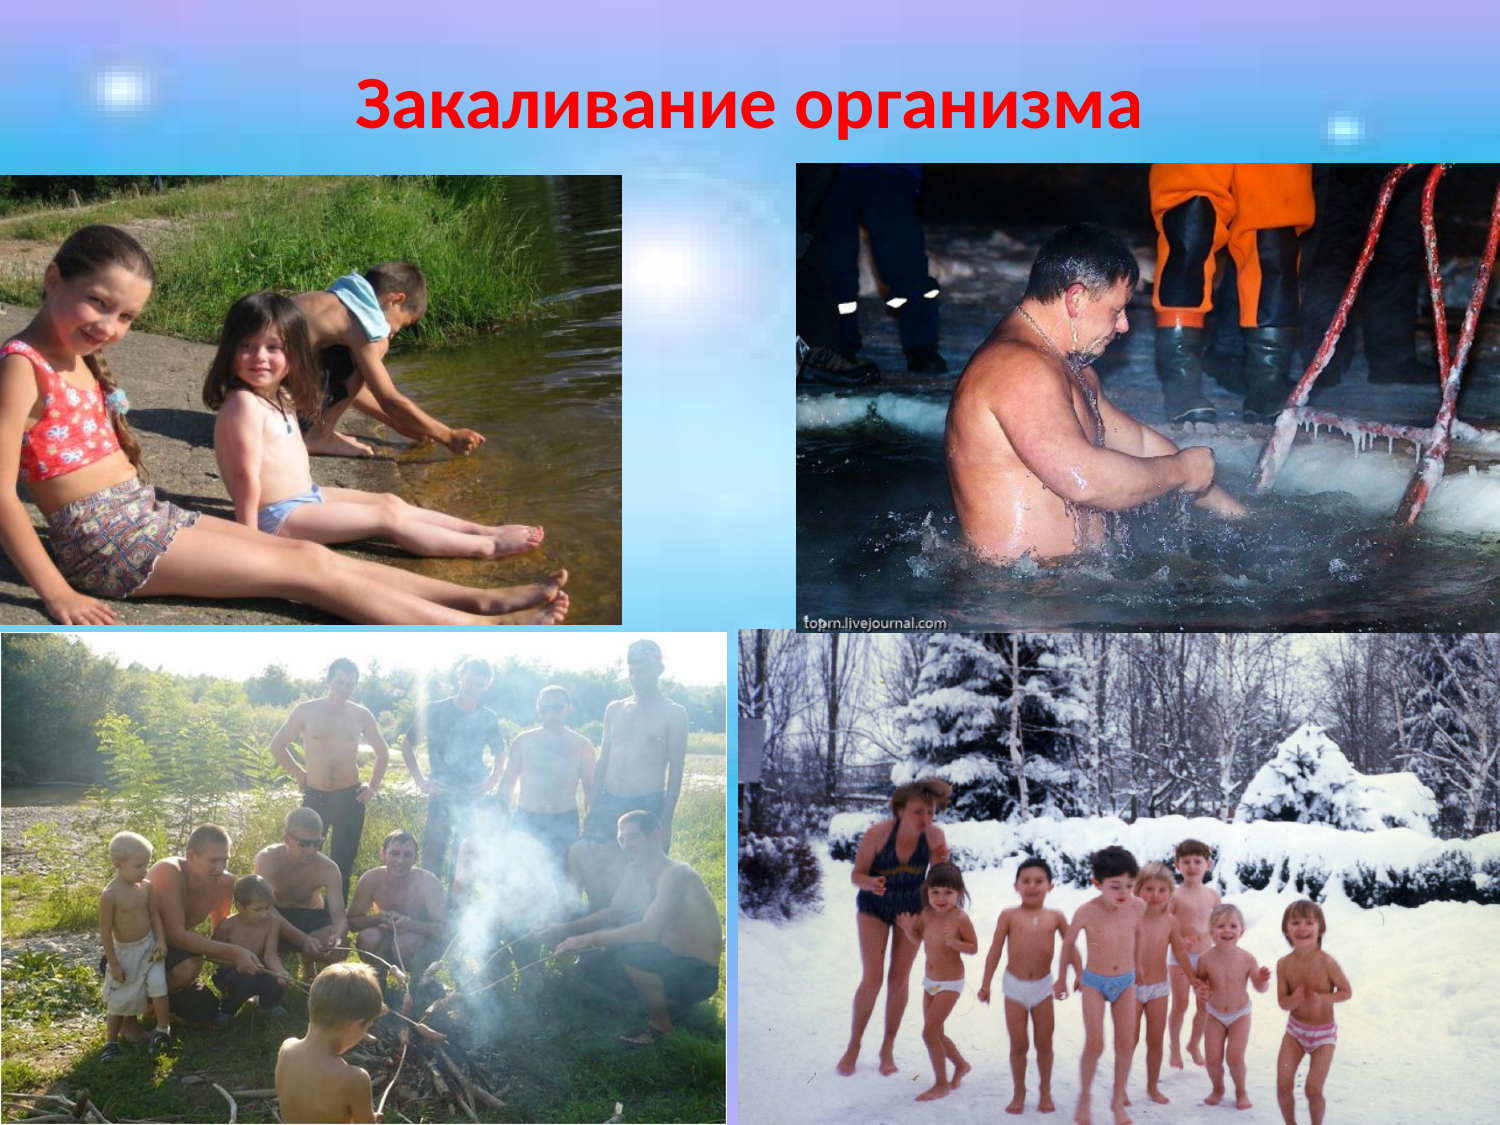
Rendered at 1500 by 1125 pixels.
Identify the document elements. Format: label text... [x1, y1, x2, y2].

picture [0, 0, 1500, 1125]
title Закаливание организма [74, 44, 1426, 153]
